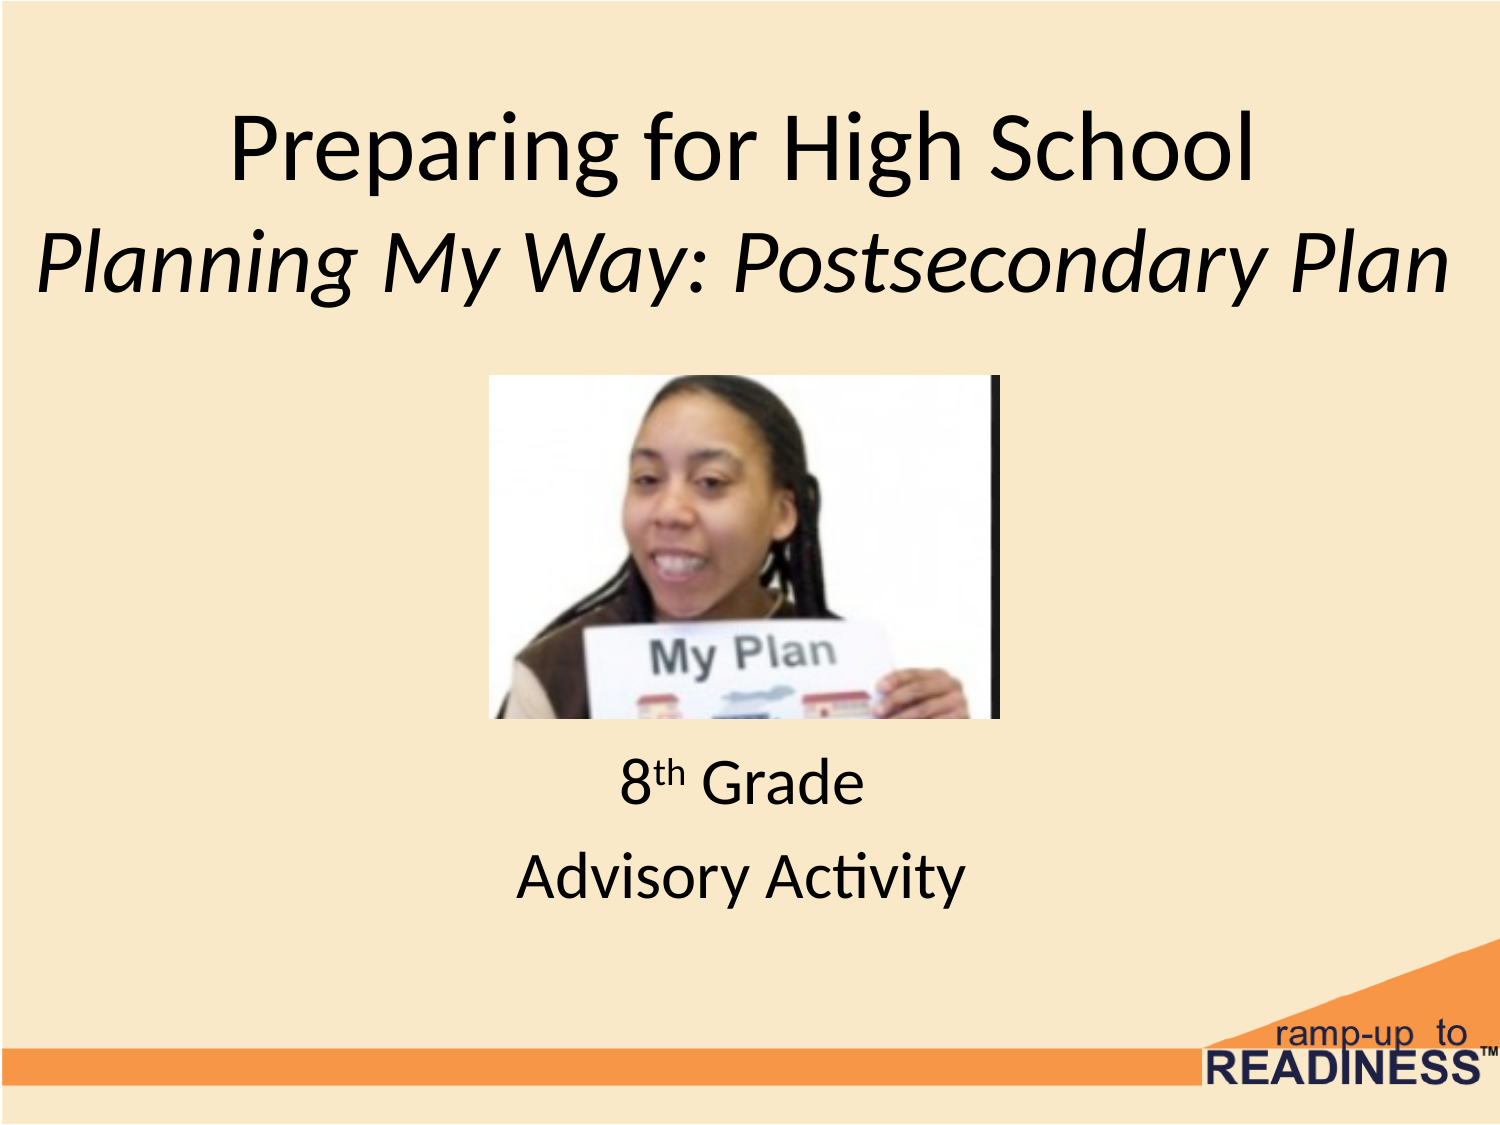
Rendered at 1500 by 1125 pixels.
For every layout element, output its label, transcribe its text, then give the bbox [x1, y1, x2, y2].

title Preparing for High School Planning My Way: Postsecondary Plan [0, 50, 1488, 342]
picture [0, 0, 1500, 1125]
subtitle 8th Grade Advisory Activity [225, 637, 1275, 925]
